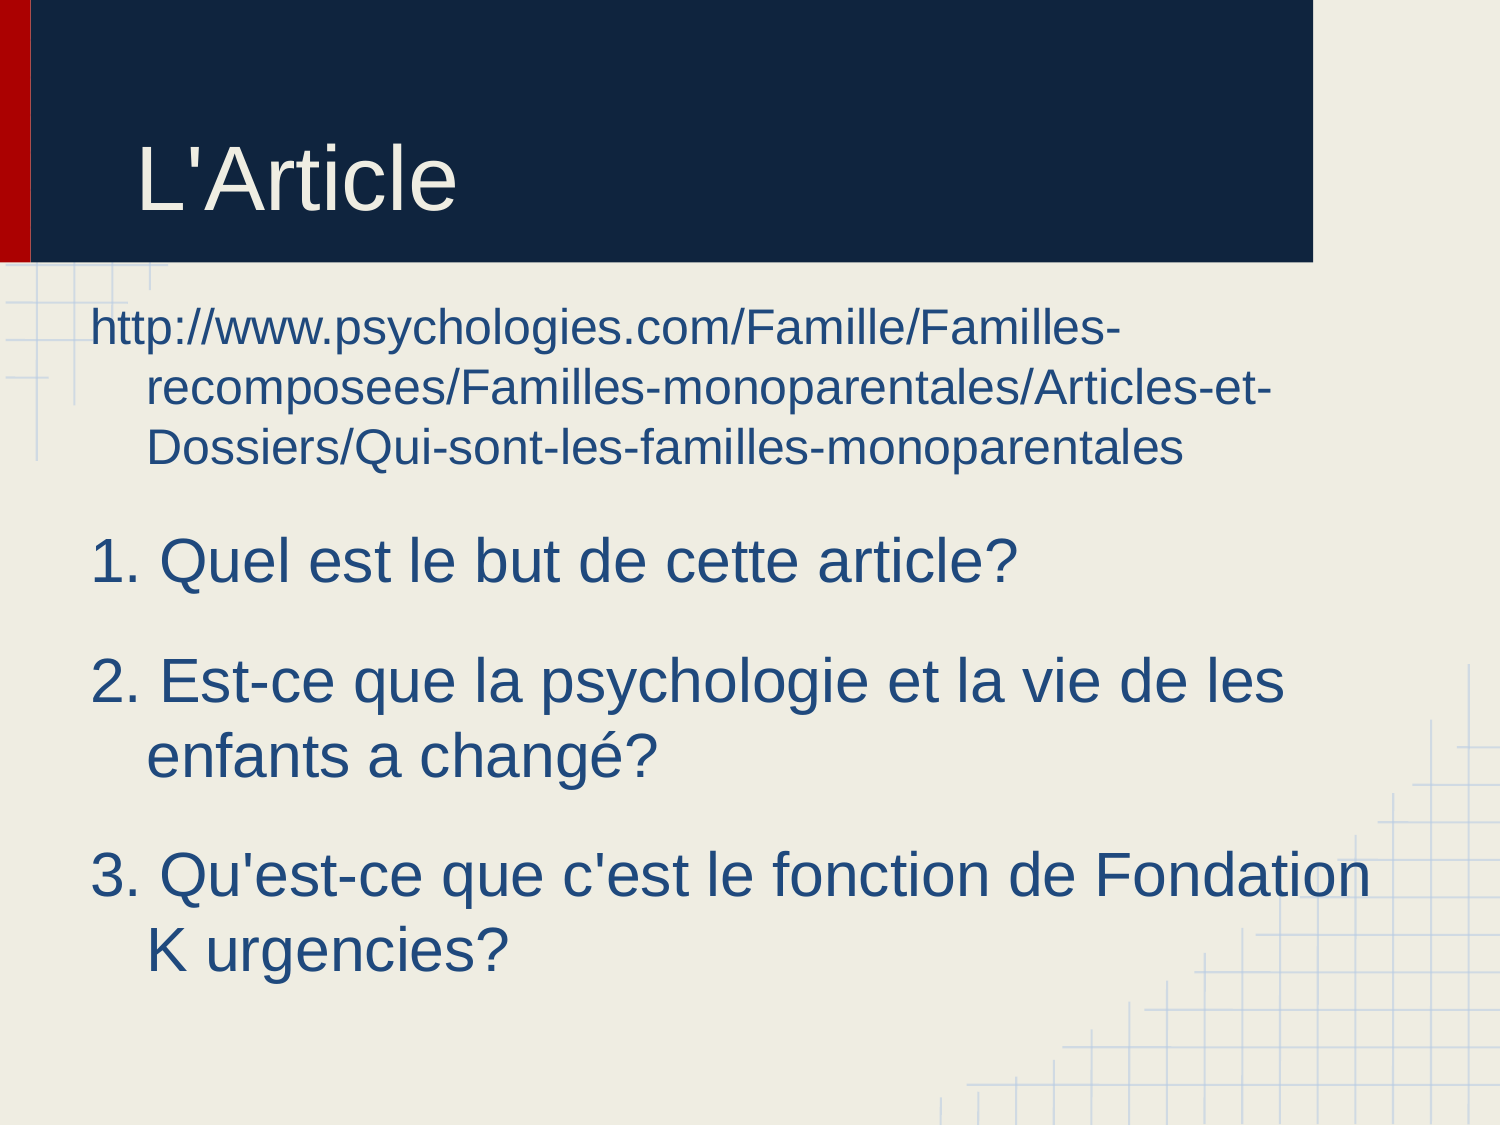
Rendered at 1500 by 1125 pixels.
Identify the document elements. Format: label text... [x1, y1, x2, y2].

list http://www.psychologies.com/Famille/Familles-recomposees/Familles-monoparentales/Articles-et-Dossiers/Qui-sont-les-familles-monoparentales 1. Quel est le but de cette article? 2. Est-ce que la psychologie et la vie de les enfants a changé? 3. Qu'est-ce que c'est le fonction de Fondation K urgencies? [75, 279, 1425, 1074]
title L'Article [75, 22, 1276, 244]
